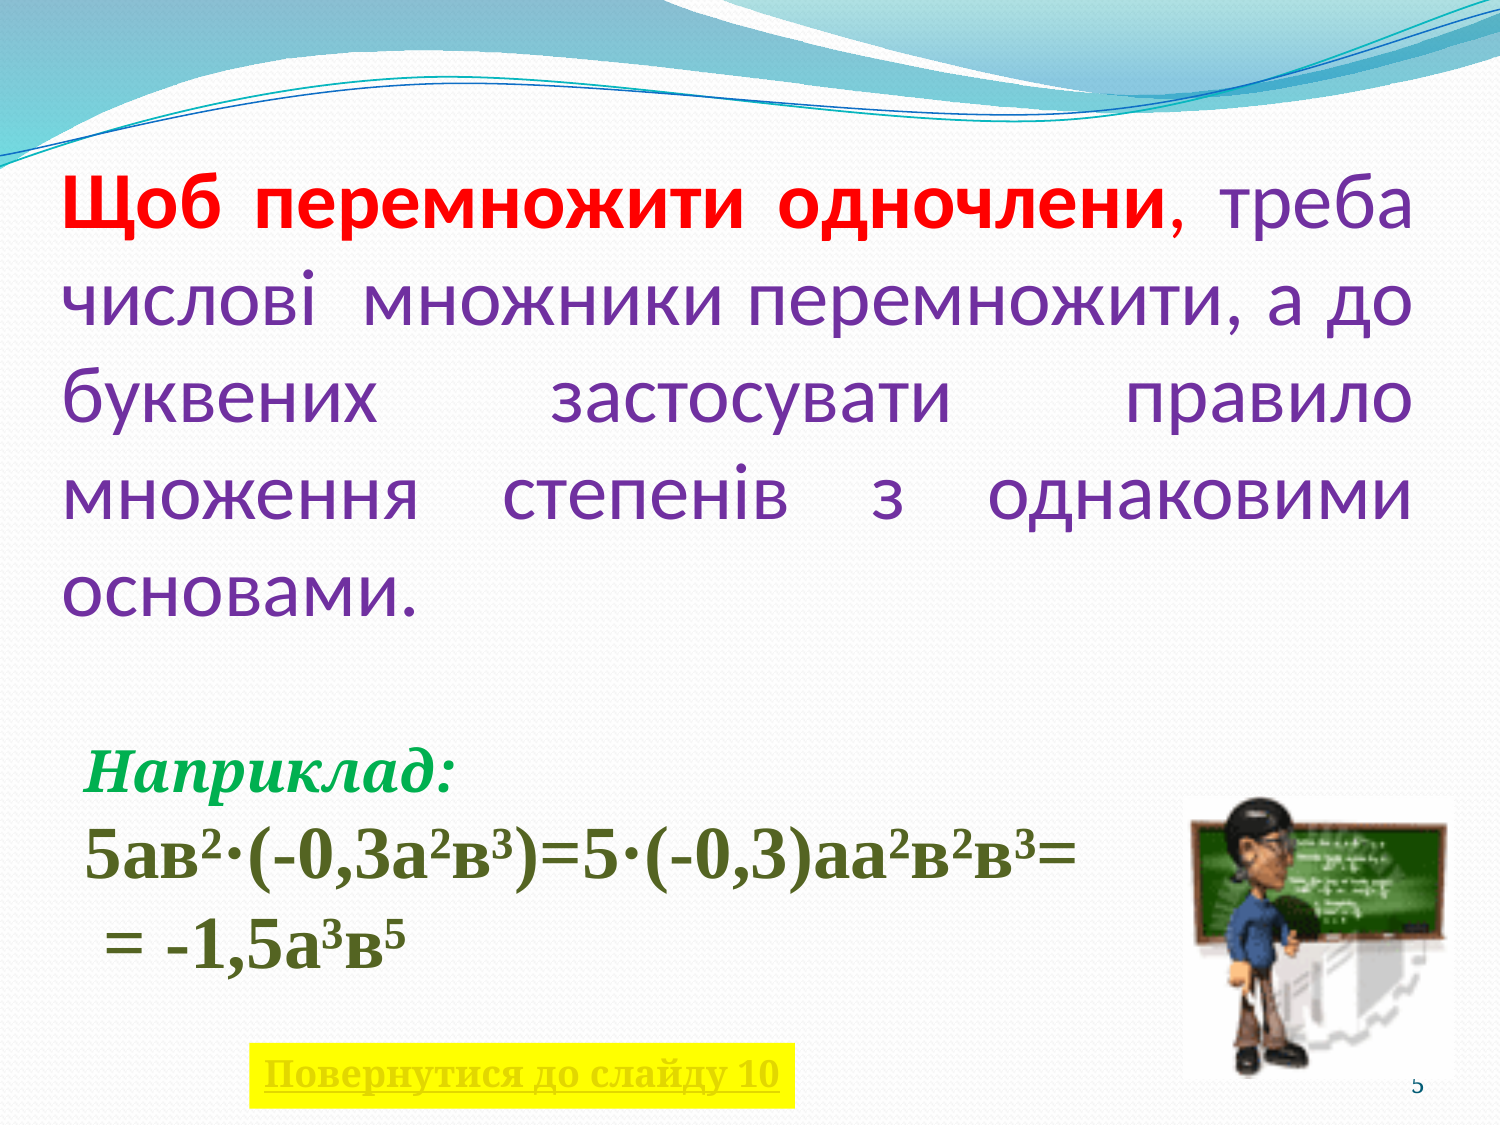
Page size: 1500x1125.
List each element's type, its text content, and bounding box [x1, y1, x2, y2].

table_cell 0 [1176, 797, 1183, 992]
text_box Повернутися до слайду 10 [249, 1042, 795, 1109]
text_box Щоб перемножити одночлени, треба числові множники перемножити, а до буквених застосувати правило множення степенів з однаковими основами. [46, 140, 1430, 645]
slide_number 5 [1299, 1093, 1425, 1103]
picture [1183, 796, 1454, 1079]
text_box Наприклад: 5ав²·(-0,3а²в³)=5·(-0,3)аа²в²в³= = -1,5а³в⁵ [70, 726, 1442, 992]
